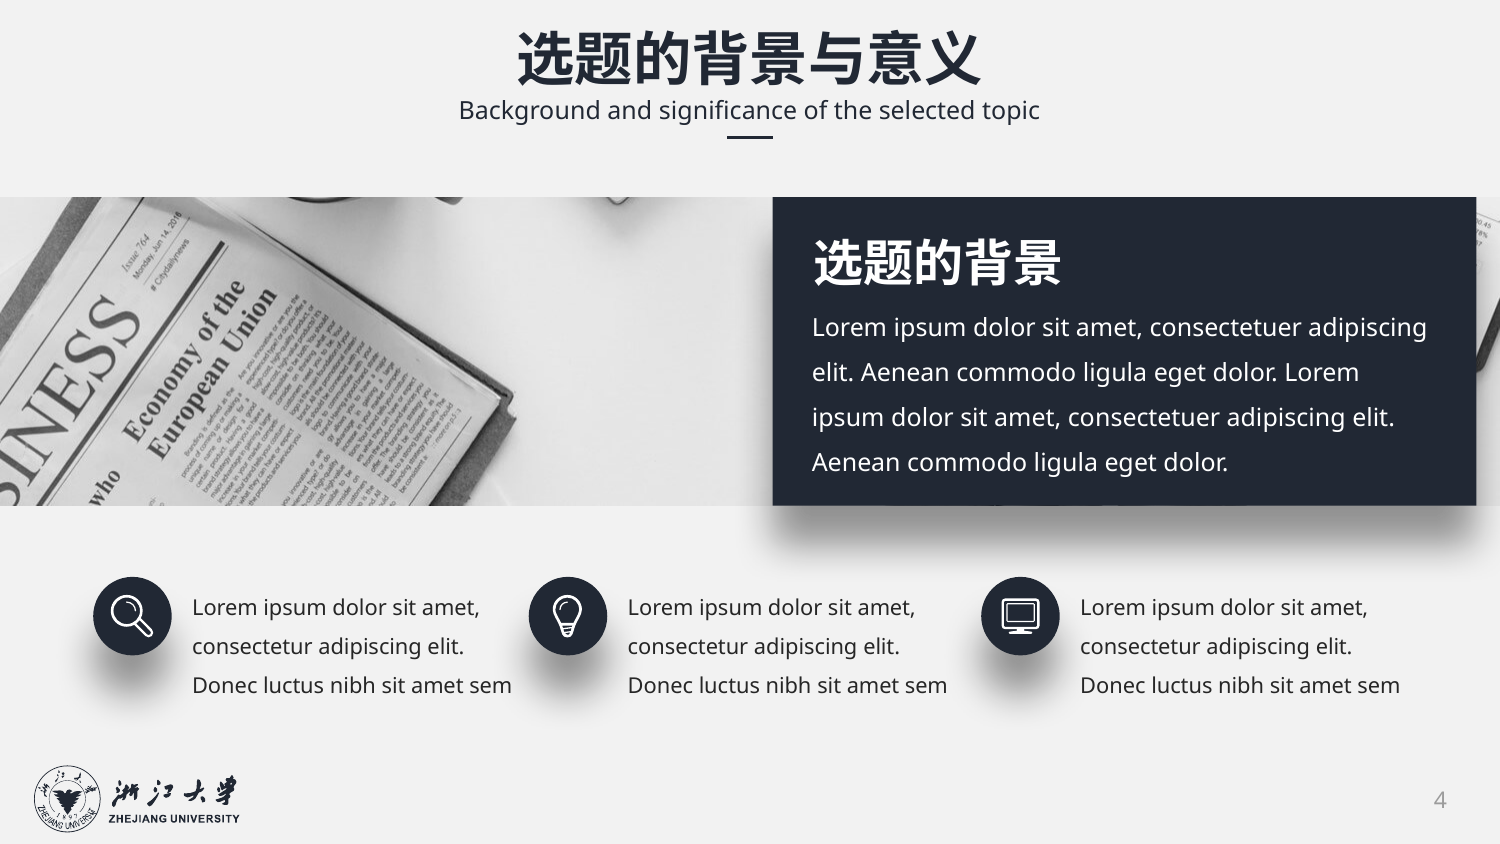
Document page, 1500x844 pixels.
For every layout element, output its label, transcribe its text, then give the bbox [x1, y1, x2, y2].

text_box [92, 575, 173, 657]
text_box Lorem ipsum dolor sit amet, consectetur adipiscing elit. Donec luctus nibh sit amet sem [1065, 572, 1434, 706]
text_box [110, 594, 154, 638]
text_box [980, 575, 1061, 657]
text_box Lorem ipsum dolor sit amet, consectetur adipiscing elit. Donec luctus nibh sit amet sem [177, 572, 546, 706]
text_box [552, 594, 582, 638]
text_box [1001, 598, 1040, 634]
picture [0, 197, 1500, 506]
text_box 选题的背景与意义 [502, 14, 998, 87]
text_box Lorem ipsum dolor sit amet, consectetur adipiscing elit. Donec luctus nibh sit amet sem [612, 572, 982, 706]
text_box [527, 575, 609, 657]
slide_number 4 [1124, 778, 1463, 824]
text_box Background and significance of the selected topic [443, 87, 1056, 133]
